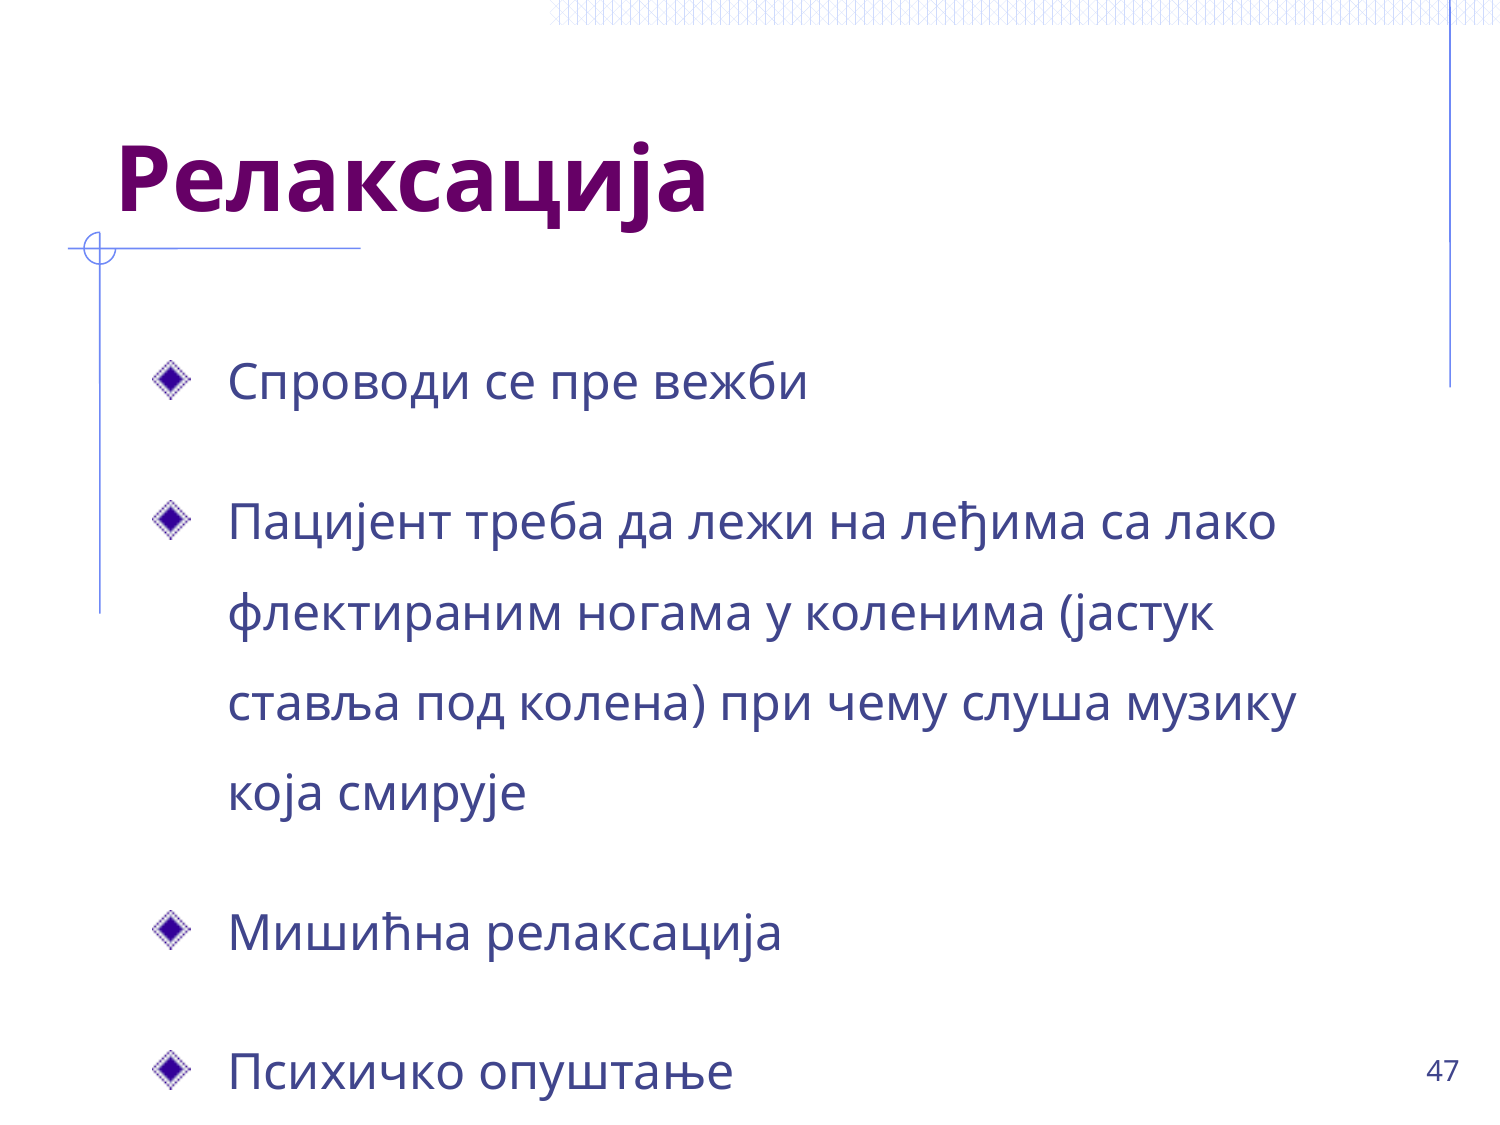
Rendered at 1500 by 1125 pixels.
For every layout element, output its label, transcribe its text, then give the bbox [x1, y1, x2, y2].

list Спроводи се пре вежби Пацијент треба да лежи на леђима са лако флектираним ногама у коленима (јастук ставља под колена) при чему слуша музику која смирује Мишићна релаксација Психичко опуштање [137, 312, 1413, 988]
title Релаксација [99, 49, 1376, 238]
picture [152, 500, 191, 540]
picture [152, 1050, 191, 1090]
picture [152, 910, 191, 950]
picture [152, 360, 191, 400]
slide_number 47 [1162, 1025, 1475, 1100]
